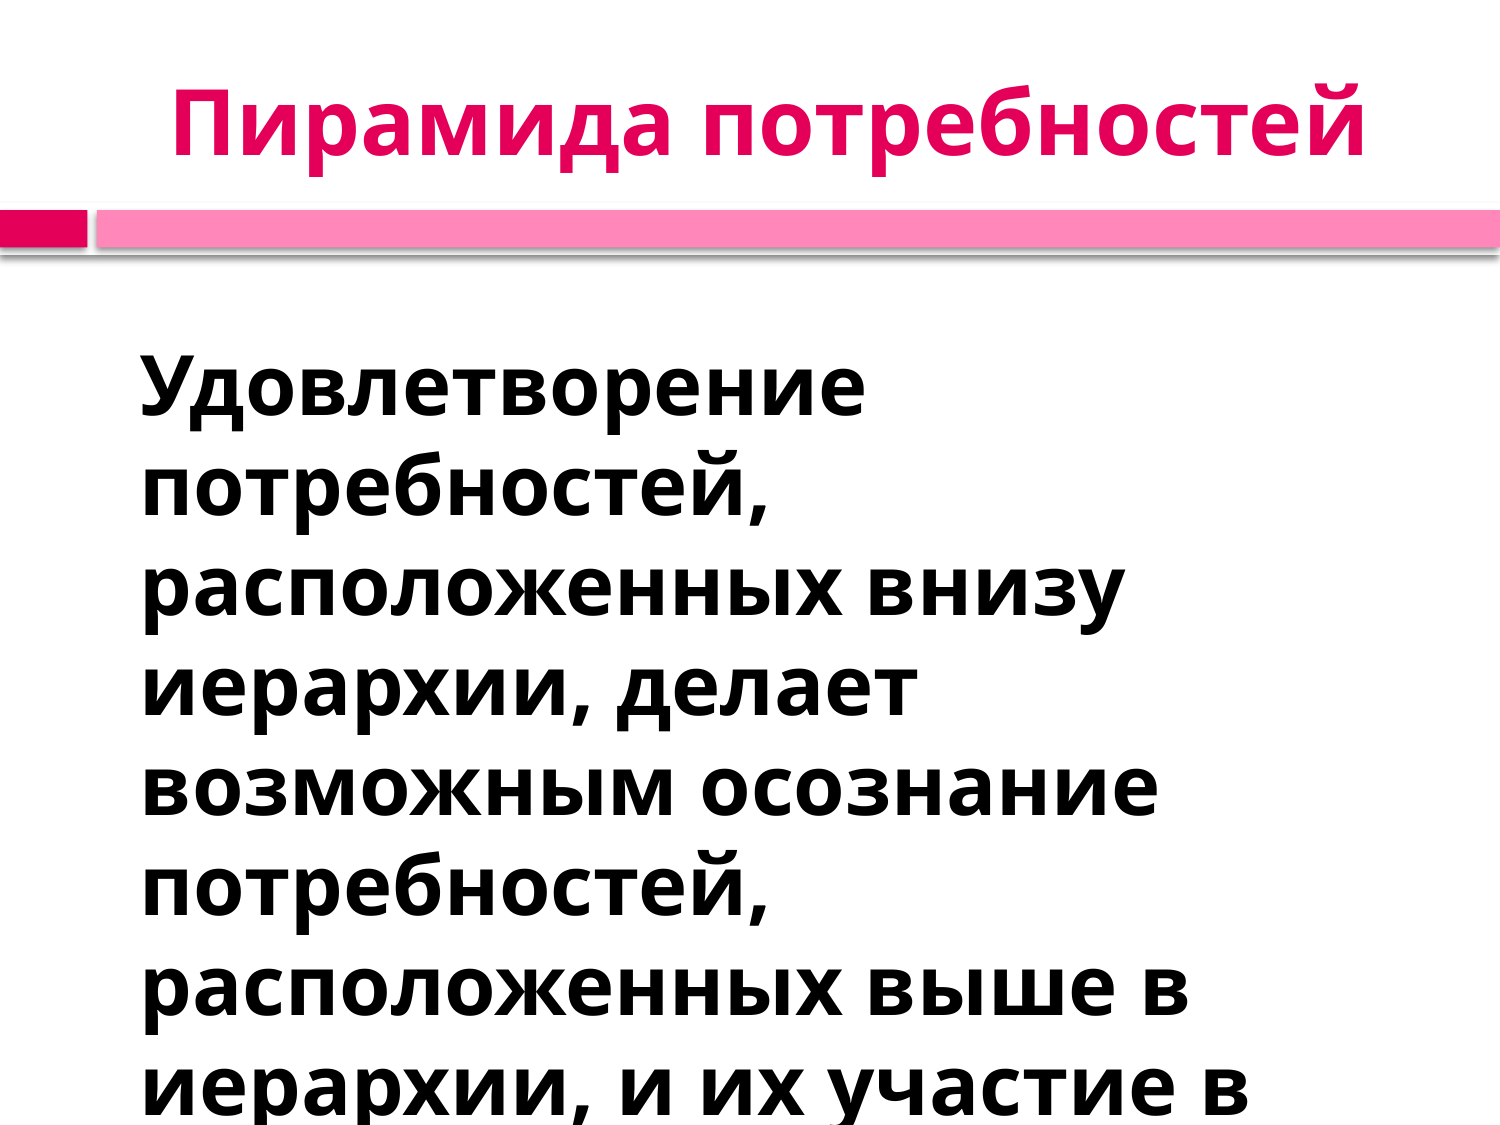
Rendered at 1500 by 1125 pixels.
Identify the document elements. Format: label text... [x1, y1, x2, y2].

text_box Удовлетворение потребностей, расположенных внизу иерархии, делает возможным осознание потребностей, расположенных выше в иерархии, и их участие в мотивации [125, 324, 1438, 1125]
title Пирамида потребностей [100, 37, 1438, 200]
